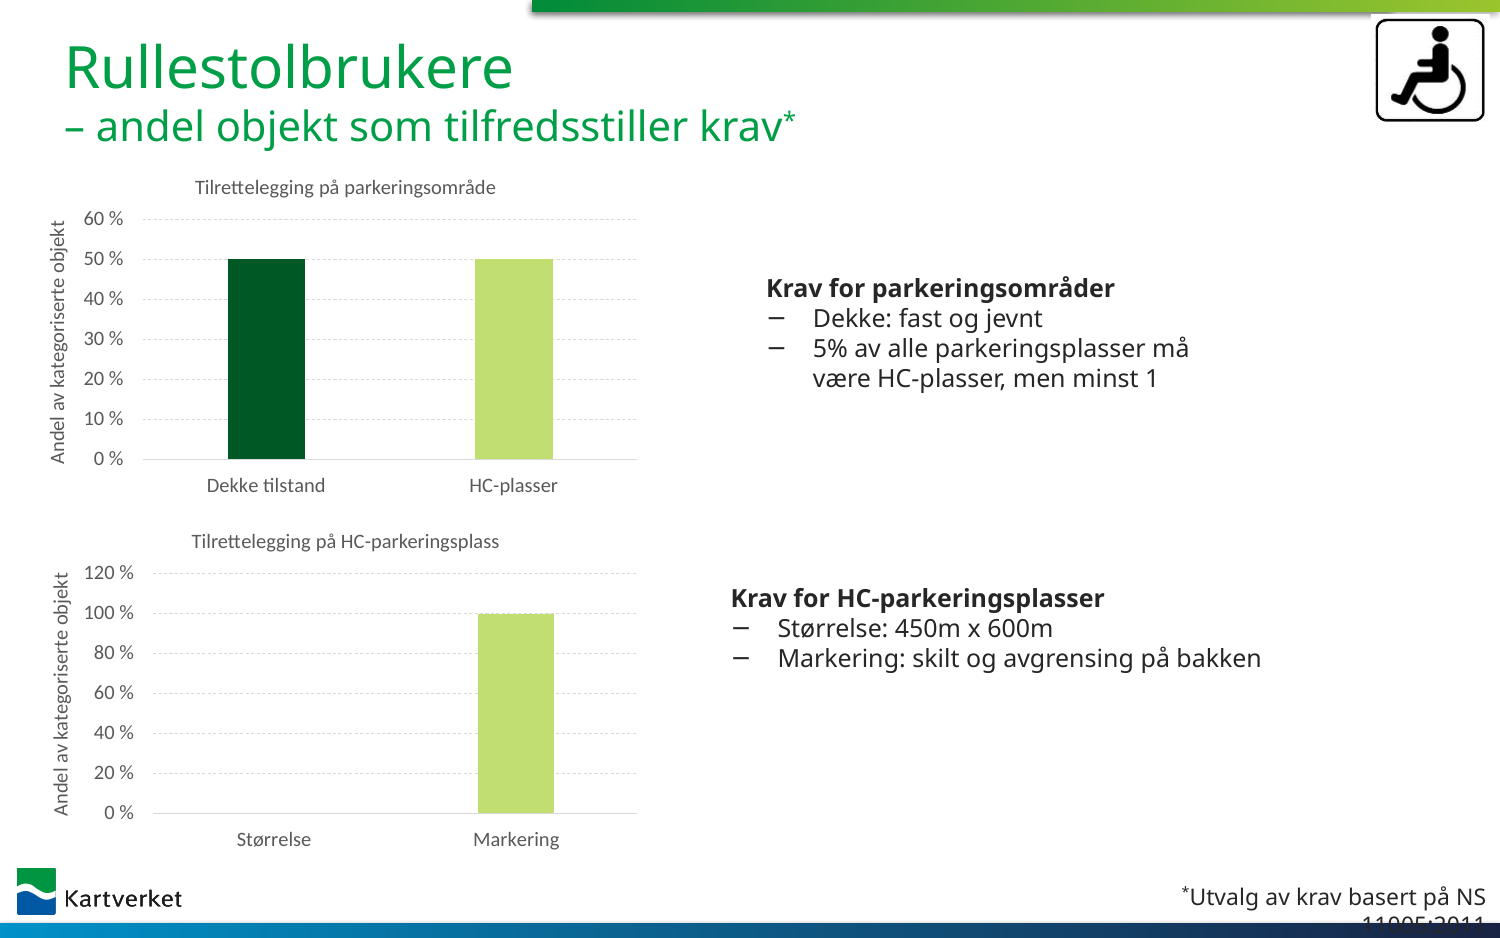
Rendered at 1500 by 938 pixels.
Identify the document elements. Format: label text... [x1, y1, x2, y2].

text_box Krav for parkeringsområder Dekke: fast og jevnt 5% av alle parkeringsplasser må være HC-plasser, men minst 1 [751, 264, 1232, 400]
text_box *Utvalg av krav basert på NS 11005:2011 [1068, 873, 1500, 938]
text_box Krav for HC-parkeringsplasser Størrelse: 450m x 600m Markering: skilt og avgrensing på bakken [715, 574, 1278, 680]
text_box Rullestolbrukere – andel objekt som tilfredsstiller krav* [49, 23, 1431, 158]
picture [1371, 13, 1491, 127]
picture [41, 166, 650, 505]
picture [41, 520, 650, 859]
